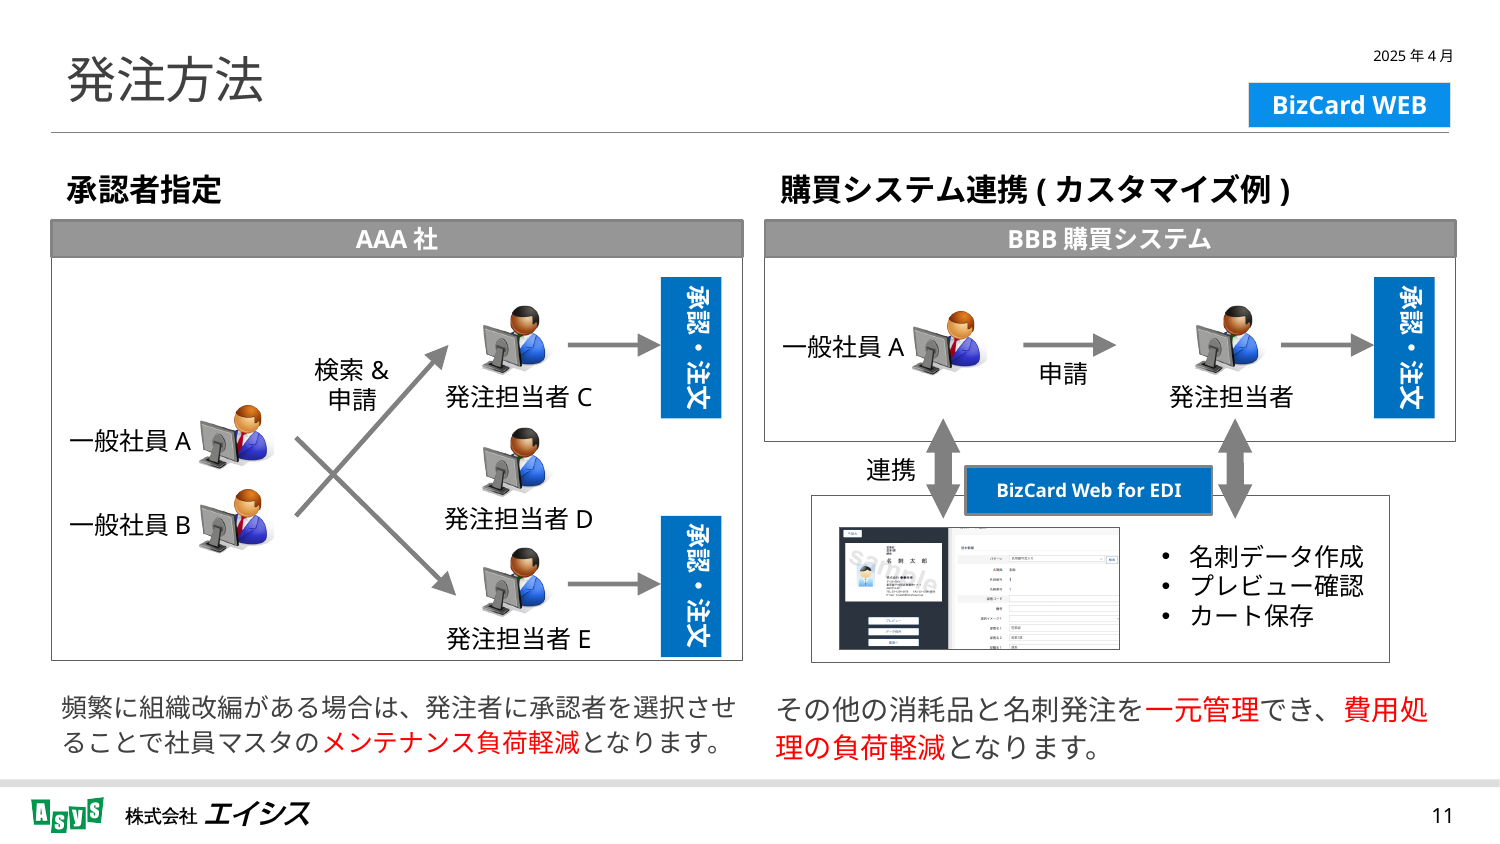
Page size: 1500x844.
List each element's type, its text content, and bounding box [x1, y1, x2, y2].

text_box その他の消耗品と名刺発注を一元管理でき、費用処理の負荷軽減となります。 [764, 681, 1456, 772]
title 発注方法 [51, 33, 750, 133]
list 頻繁に組織改編がある場合は、発注者に承認者を選択させることで社員マスタのメンテナンス負荷軽減となります。 [51, 681, 743, 772]
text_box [764, 219, 1457, 663]
picture [838, 526, 1121, 651]
slide_number 11 [1368, 794, 1470, 840]
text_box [51, 219, 743, 663]
list 購買システム連携(カスタマイズ例) [765, 145, 1450, 219]
picture [31, 797, 104, 833]
list 承認者指定 [51, 145, 743, 218]
text_box BizCard WEB [1248, 82, 1451, 128]
picture [125, 799, 315, 830]
